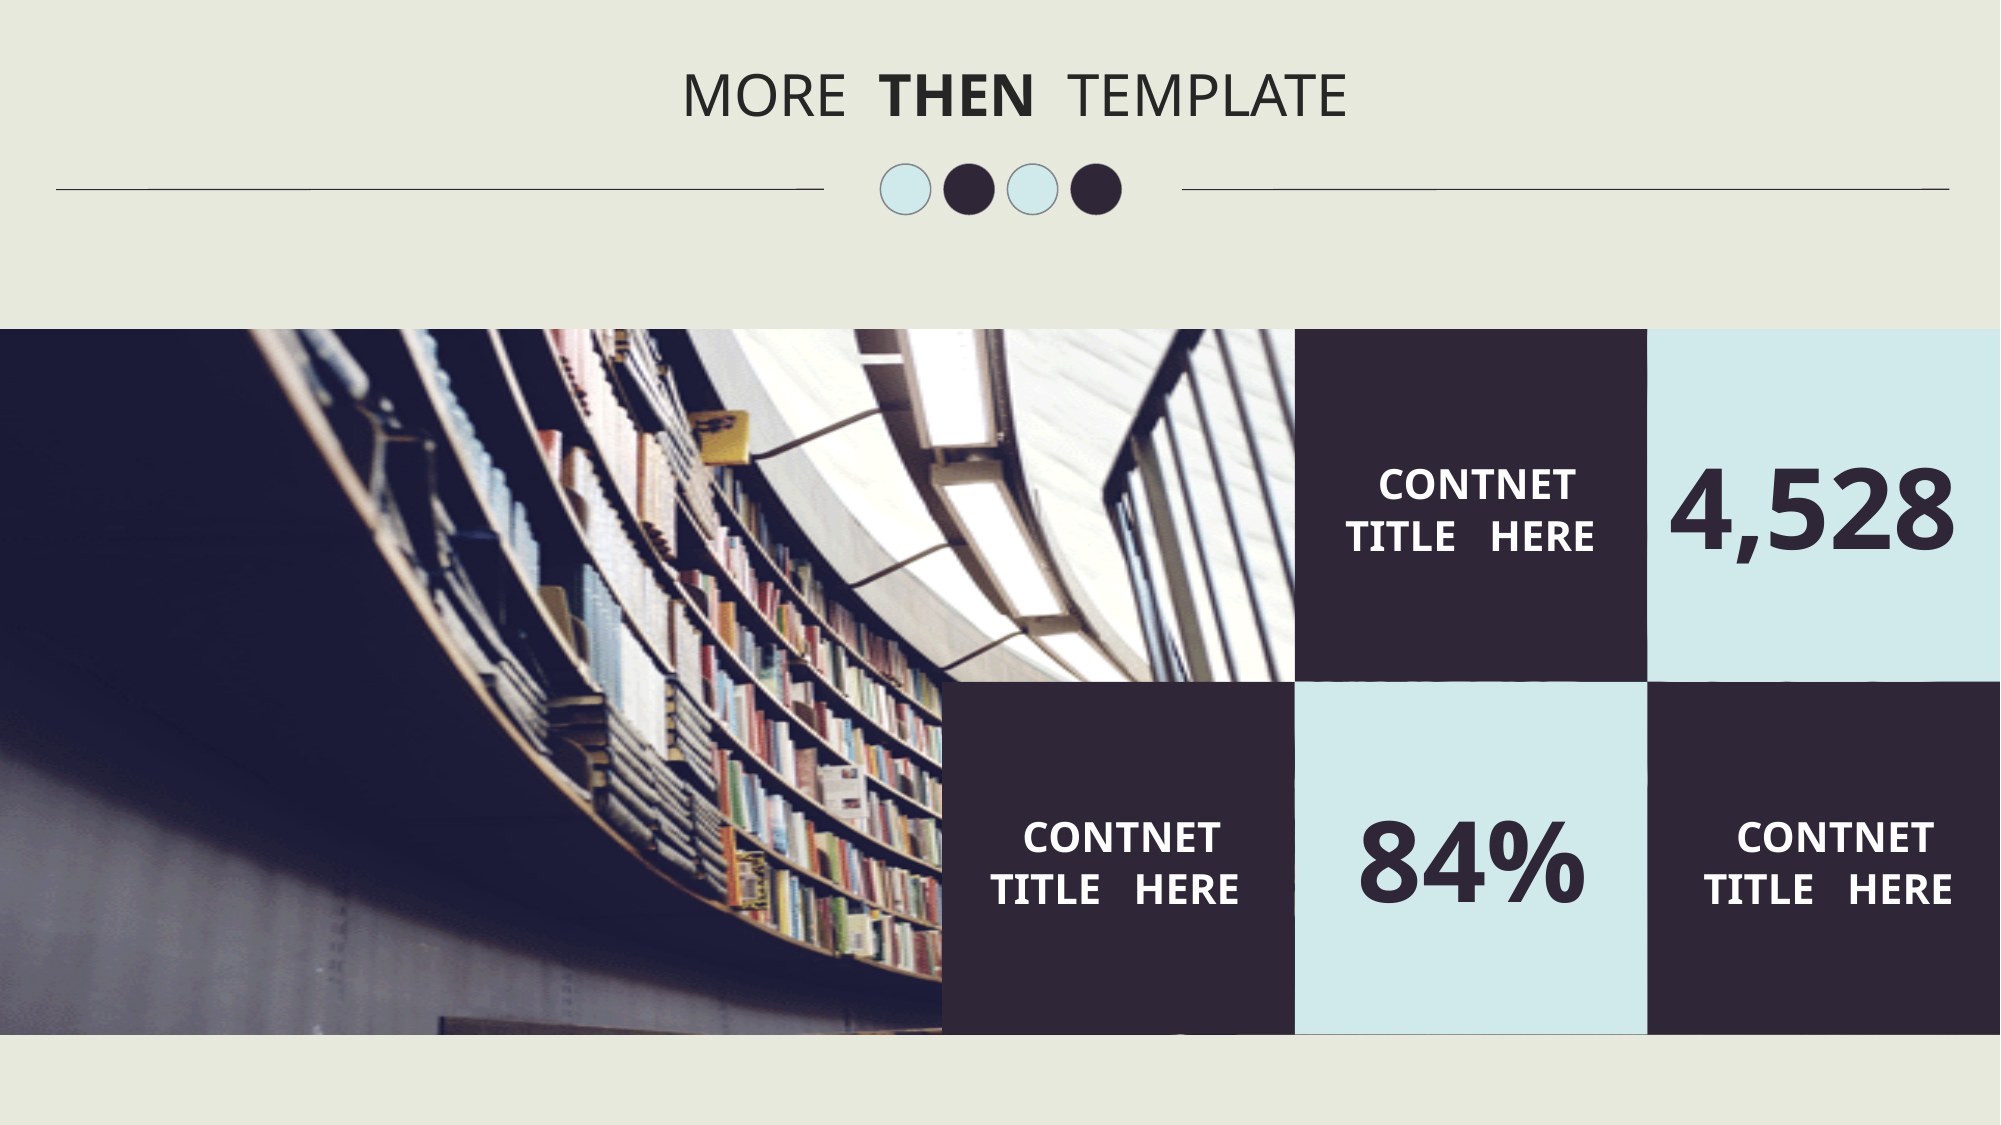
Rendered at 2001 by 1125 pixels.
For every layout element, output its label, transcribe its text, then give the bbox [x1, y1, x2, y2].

text_box [1648, 682, 2000, 1035]
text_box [880, 163, 1122, 215]
text_box CONTNET TITLE HERE [942, 795, 1258, 920]
text_box CONTNET TITLE HERE [1656, 795, 1972, 920]
text_box [0, 329, 1294, 1035]
text_box [1294, 329, 1647, 681]
text_box CONTNET TITLE HERE [1298, 442, 1614, 568]
text_box [1295, 681, 1648, 1035]
text_box [942, 681, 1295, 1035]
text_box 4,528 [1654, 429, 1973, 580]
text_box MORE THEN TEMPLATE [636, 42, 1365, 138]
text_box [1647, 329, 2000, 682]
text_box 84% [1343, 782, 1603, 933]
